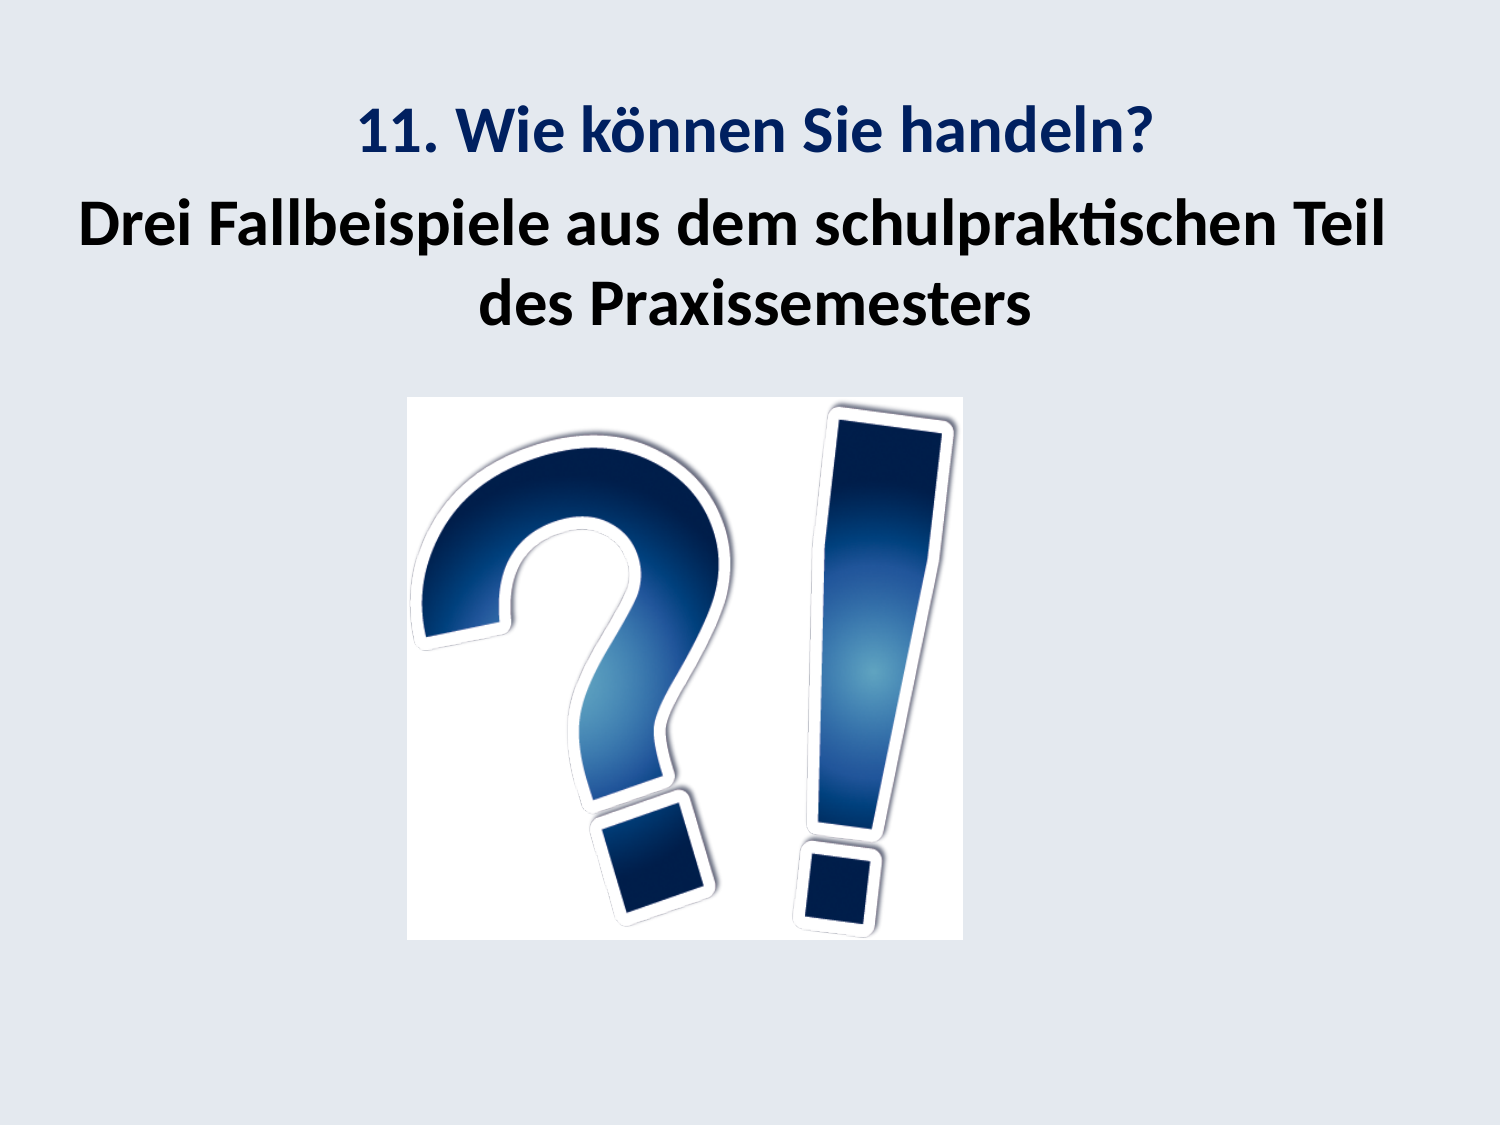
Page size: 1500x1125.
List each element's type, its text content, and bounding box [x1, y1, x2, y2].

list 11. Wie können Sie handeln? Drei Fallbeispiele aus dem schulpraktischen Teil des Praxissemesters [53, 78, 1459, 1071]
picture [407, 396, 963, 941]
